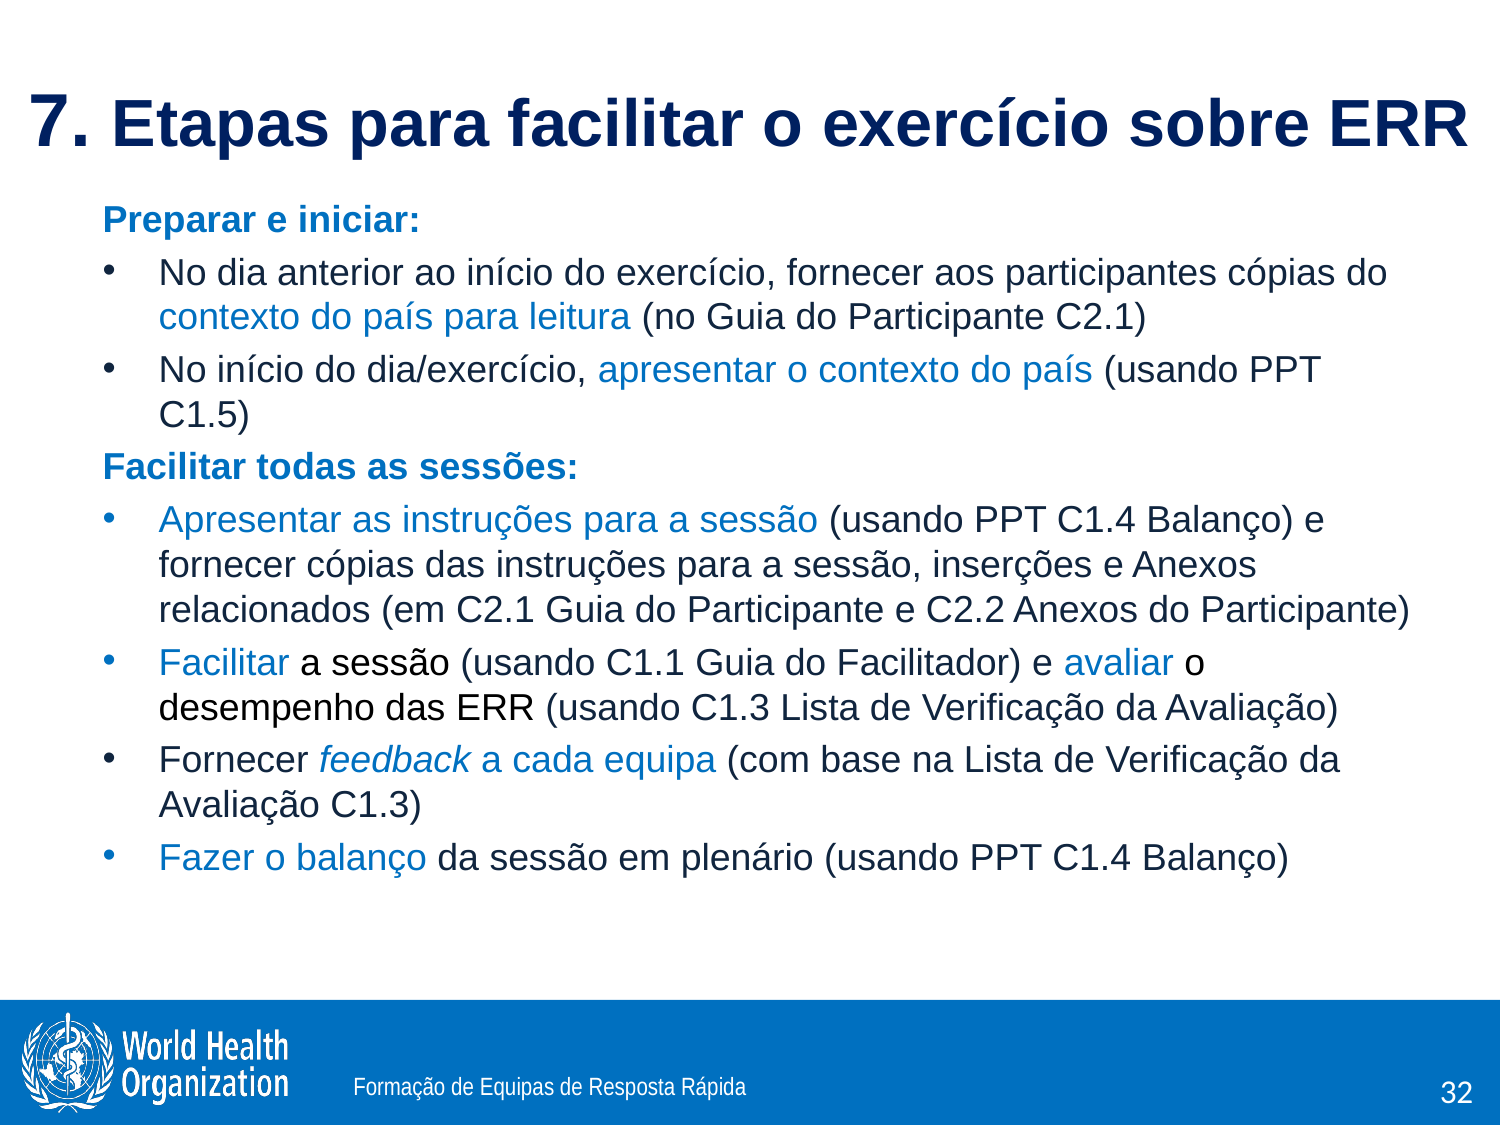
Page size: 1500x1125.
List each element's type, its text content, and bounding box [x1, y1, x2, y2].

picture [21, 1012, 288, 1113]
title 7. Etapas para facilitar o exercício sobre ERR [0, 45, 1500, 188]
list Preparar e iniciar: No dia anterior ao início do exercício, fornecer aos participantes cópias do contexto do país para leitura (no Guia do Participante C2.1) No início do dia/exercício, apresentar o contexto do país (usando PPT C1.5) Facilitar todas as sessões: Apresentar as instruções para a sessão (usando PPT C1.4 Balanço) e fornecer cópias das instruções para a sessão, inserções e Anexos relacionados (em C2.1 Guia do Participante e C2.2 Anexos do Participante) Facilitar a sessão (usando C1.1 Guia do Facilitador) e avaliar o desempenho das ERR (usando C1.3 Lista de Verificação da Avaliação) Fornecer feedback a cada equipa (com base na Lista de Verificação da Avaliação C1.3) Fazer o balanço da sessão em plenário (usando PPT C1.4 Balanço) [87, 187, 1438, 930]
